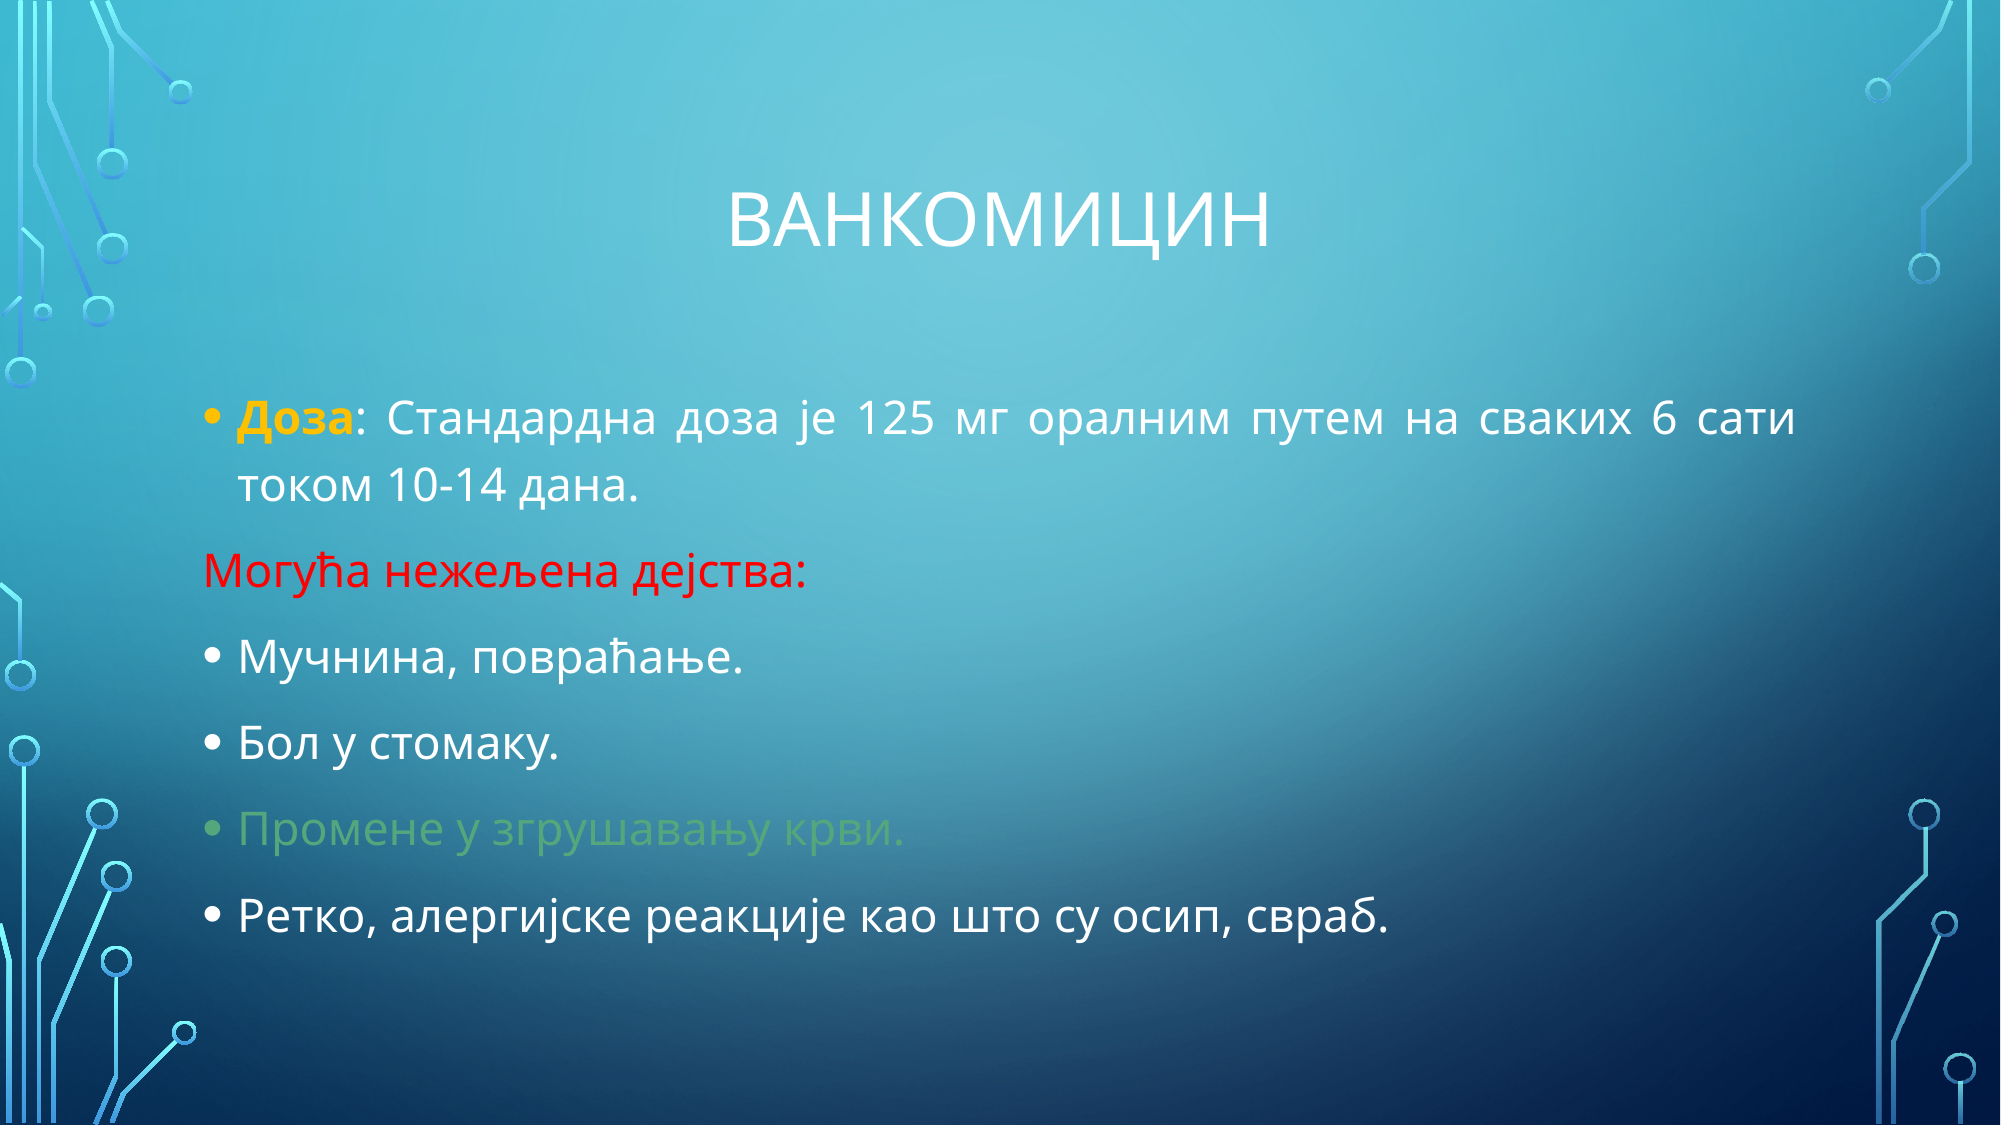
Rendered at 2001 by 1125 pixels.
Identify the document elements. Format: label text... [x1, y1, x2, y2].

title Ванкомицин [187, 101, 1813, 344]
list Доза: Стандардна доза је 125 мг оралним путем на сваких 6 сати током 10-14 дана. Могућа нежељена дејства: Мучнина, повраћање. Бол у стомаку. Промене у згрушавању крви. Ретко, алергијске реакције као што су осип, свраб. [187, 369, 1813, 950]
